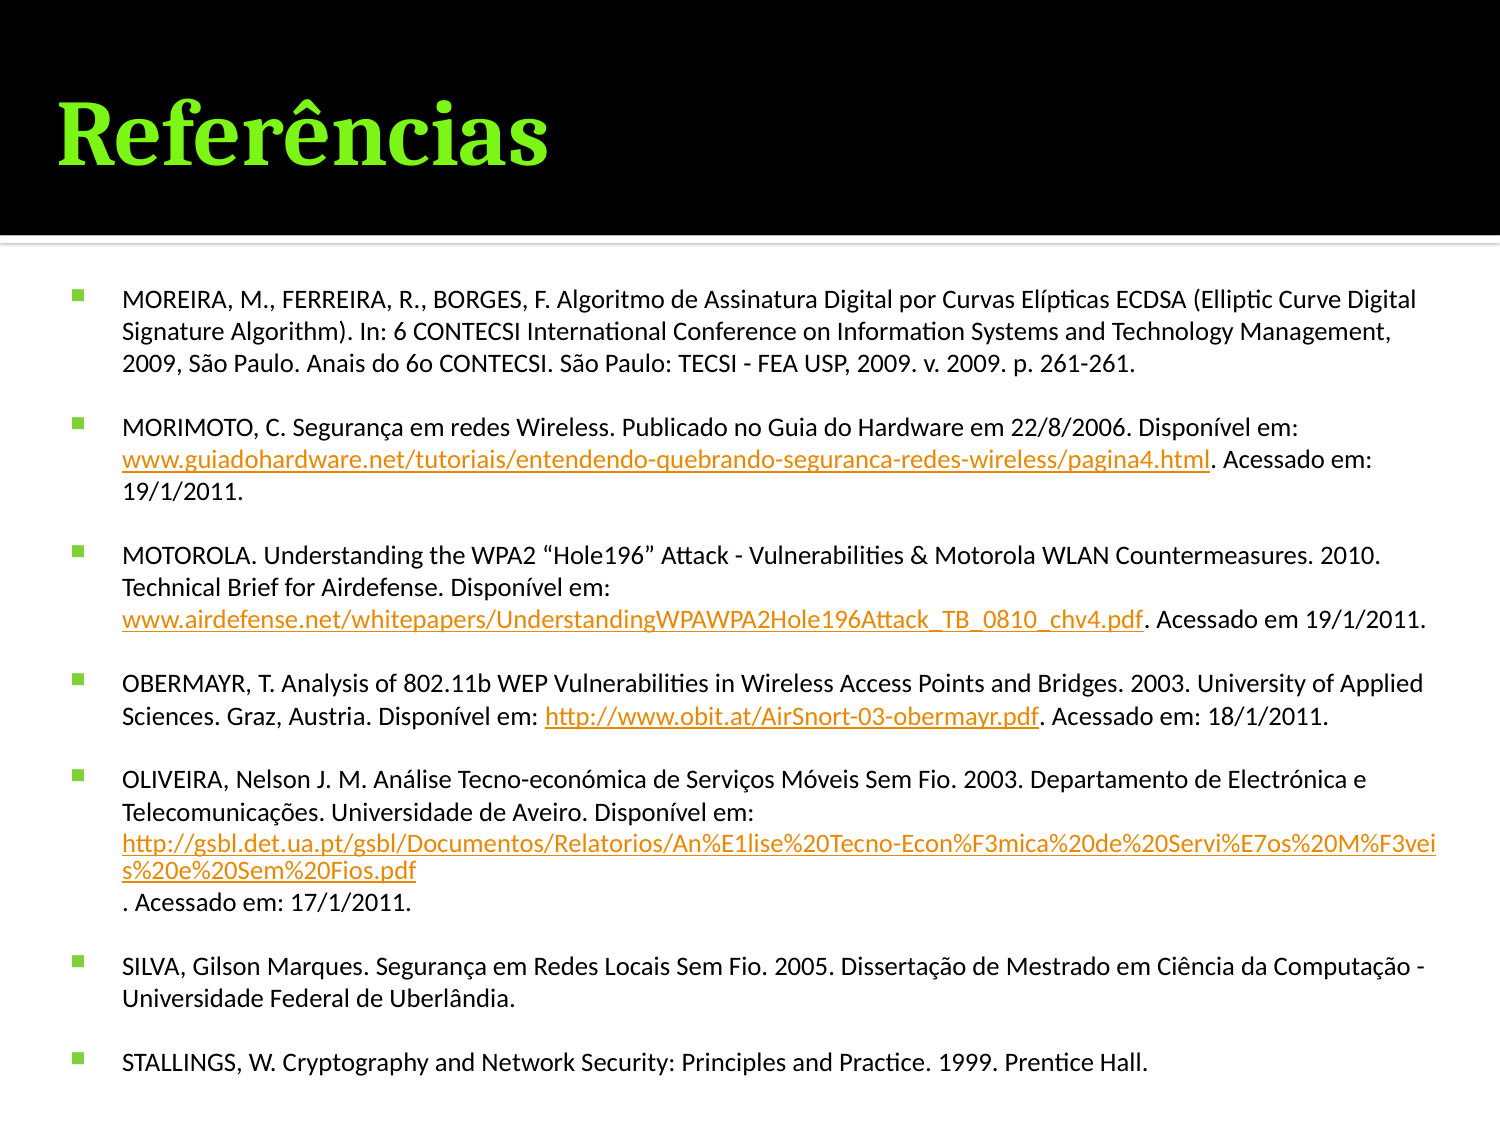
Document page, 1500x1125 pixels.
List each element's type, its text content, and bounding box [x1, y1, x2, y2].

title Referências [41, 25, 1459, 231]
list MOREIRA, M., FERREIRA, R., BORGES, F. Algoritmo de Assinatura Digital por Curvas Elípticas ECDSA (Elliptic Curve Digital Signature Algorithm). In: 6 CONTECSI International Conference on Information Systems and Technology Management, 2009, São Paulo. Anais do 6o CONTECSI. São Paulo: TECSI - FEA USP, 2009. v. 2009. p. 261-261. MORIMOTO, C. Segurança em redes Wireless. Publicado no Guia do Hardware em 22/8/2006. Disponível em: www.guiadohardware.net/tutoriais/entendendo-quebrando-seguranca-redes-wireless/pagina4.html. Acessado em: 19/1/2011. MOTOROLA. Understanding the WPA2 “Hole196” Attack - Vulnerabilities & Motorola WLAN Countermeasures. 2010. Technical Brief for Airdefense. Disponível em: www.airdefense.net/whitepapers/UnderstandingWPAWPA2Hole196Attack_TB_0810_chv4.pdf. Acessado em 19/1/2011. OBERMAYR, T. Analysis of 802.11b WEP Vulnerabilities in Wireless Access Points and Bridges. 2003. University of Applied Sciences. Graz, Austria. Disponível em: http://www.obit.at/AirSnort-03-obermayr.pdf. Acessado em: 18/1/2011. OLIVEIRA, Nelson J. M. Análise Tecno-económica de Serviços Móveis Sem Fio. 2003. Departamento de Electrónica e Telecomunicações. Universidade de Aveiro. Disponível em: http://gsbl.det.ua.pt/gsbl/Documentos/Relatorios/An%E1lise%20Tecno-Econ%F3mica%20de%20Servi%E7os%20M%F3veis%20e%20Sem%20Fios.pdf. Acessado em: 17/1/2011. SILVA, Gilson Marques. Segurança em Redes Locais Sem Fio. 2005. Dissertação de Mestrado em Ciência da Computação - Universidade Federal de Uberlândia. STALLINGS, W. Cryptography and Network Security: Principles and Practice. 1999. Prentice Hall. [41, 267, 1459, 1094]
